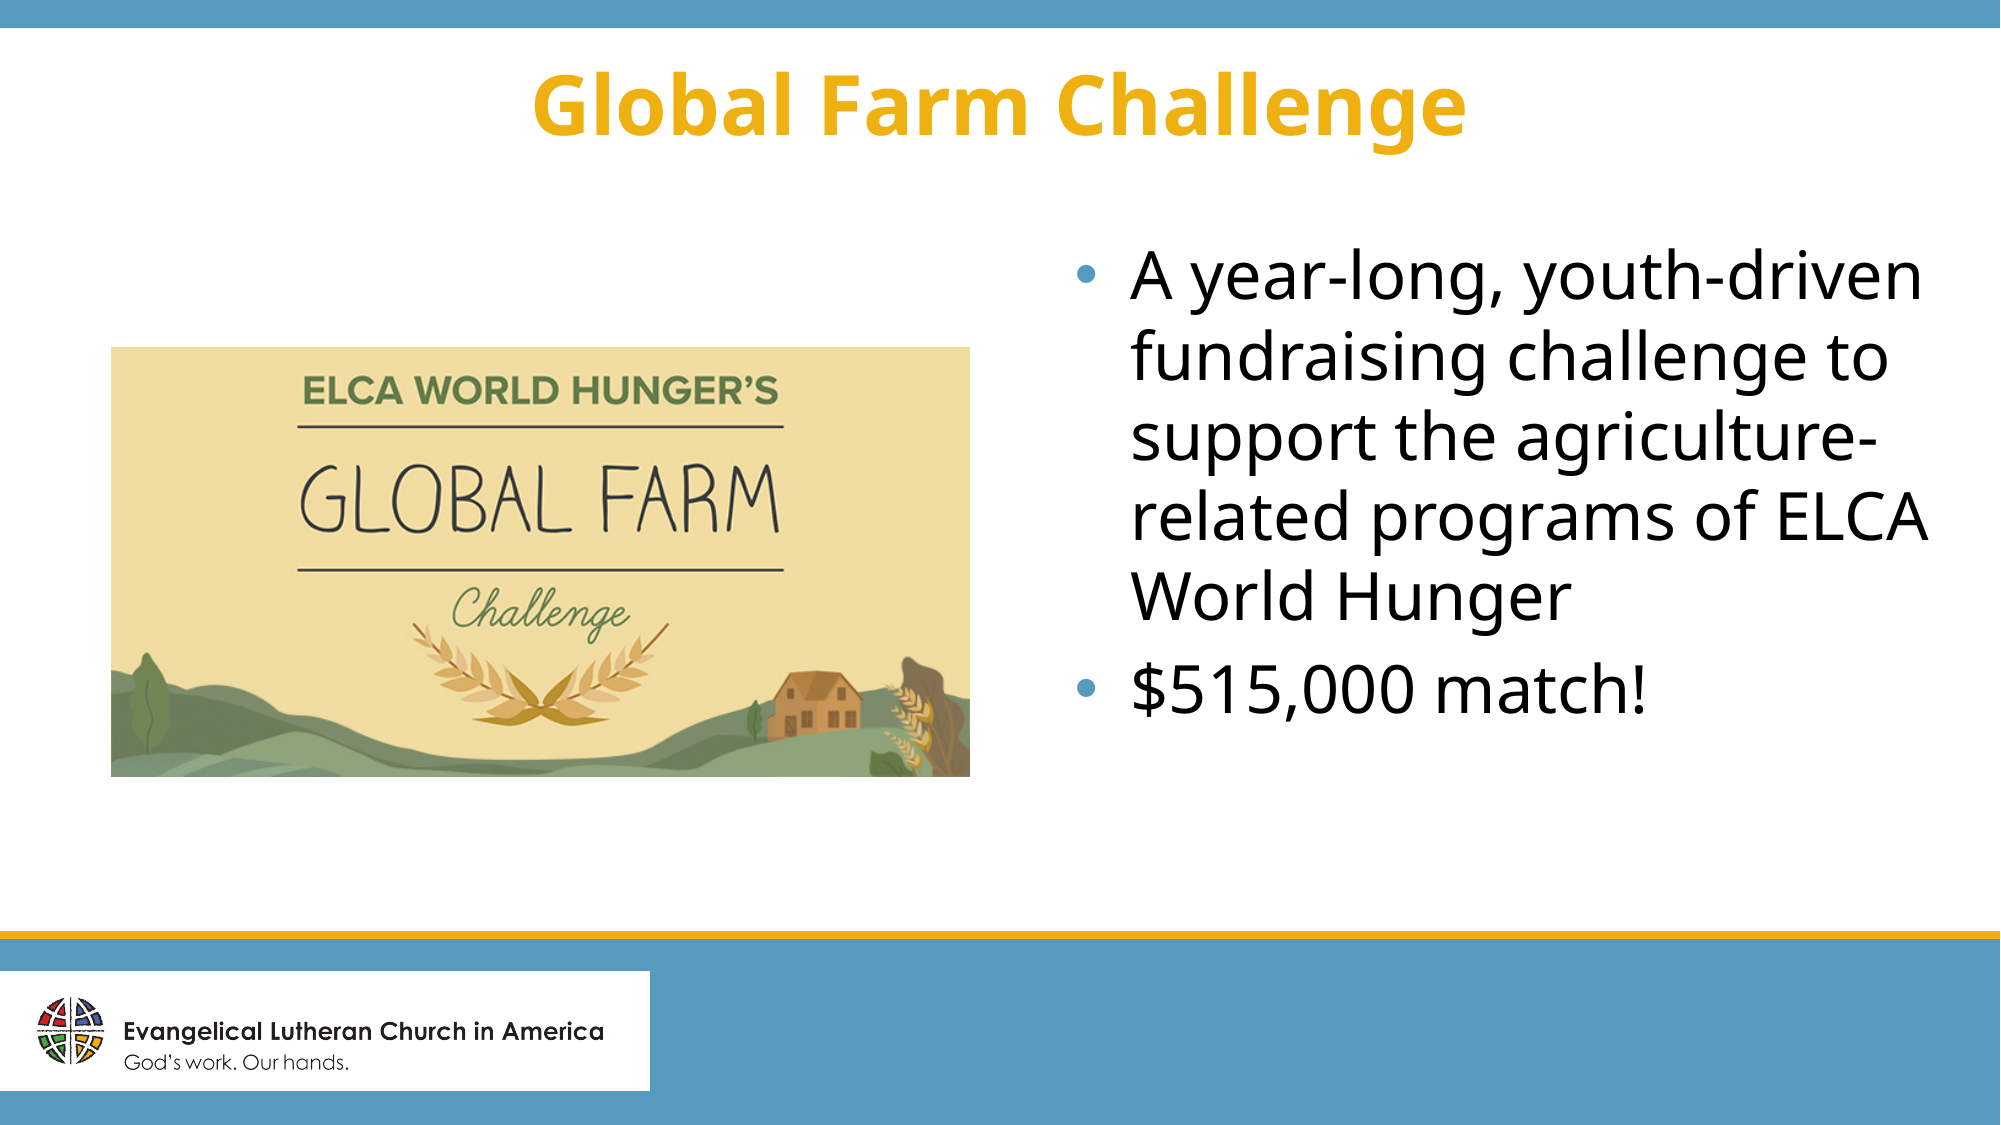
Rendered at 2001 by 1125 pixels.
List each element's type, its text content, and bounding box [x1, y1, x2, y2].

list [111, 347, 970, 778]
title Global Farm Challenge [125, 45, 1875, 206]
picture [37, 997, 603, 1071]
list A year-long, youth-driven fundraising challenge to support the agriculture-related programs of ELCA World Hunger $515,000 match! [1074, 225, 1933, 900]
